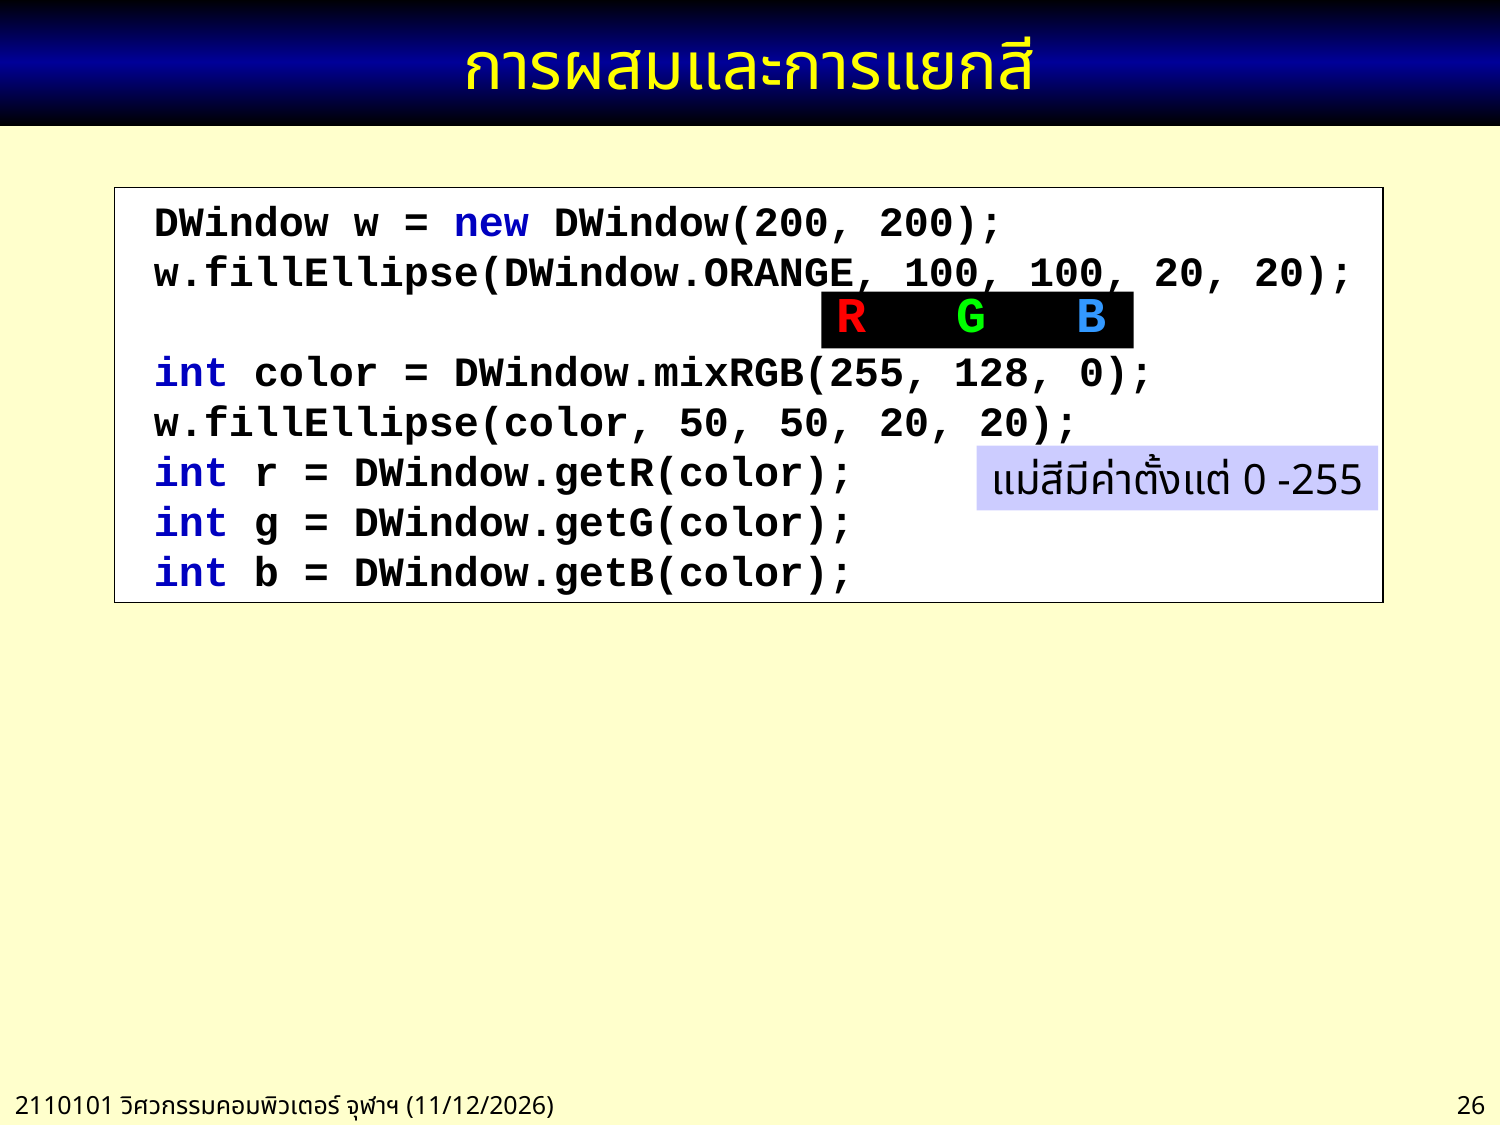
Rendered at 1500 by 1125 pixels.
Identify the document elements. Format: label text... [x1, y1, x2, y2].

text_box DWindow w = new DWindow(200, 200); w.fillEllipse(DWindow.ORANGE, 100, 100, 20, 20); int color = DWindow.mixRGB(255, 128, 0); w.fillEllipse(color, 50, 50, 20, 20); int r = DWindow.getR(color); int g = DWindow.getG(color); int b = DWindow.getB(color); [114, 187, 1383, 603]
text_box R G B [821, 291, 1134, 349]
text_box แม่สีมีค่าตั้งแต่ 0 -255 [976, 445, 1379, 511]
title การผสมและการแยกสี [0, 0, 1500, 126]
